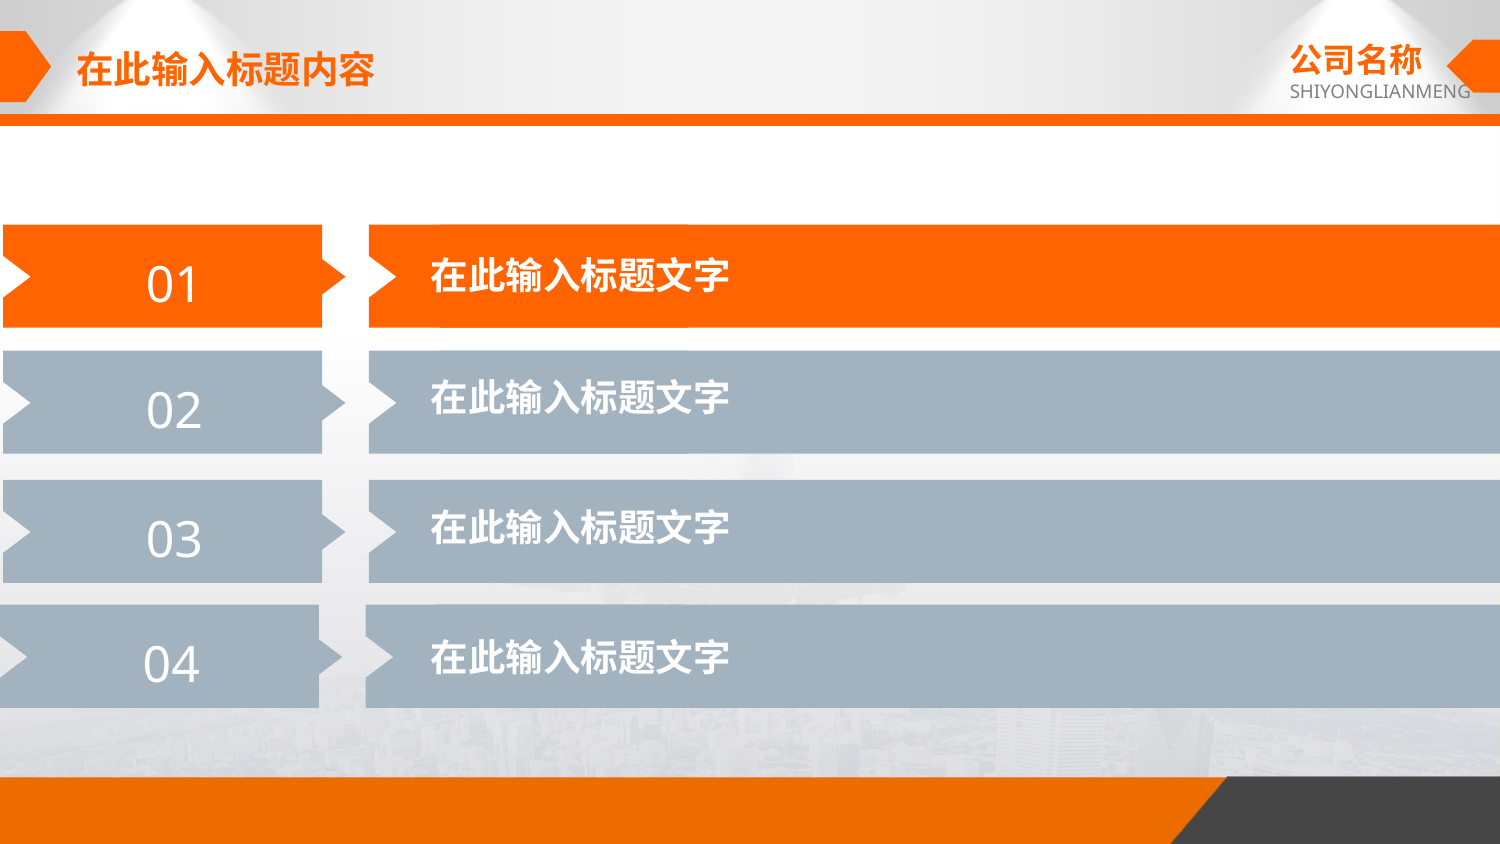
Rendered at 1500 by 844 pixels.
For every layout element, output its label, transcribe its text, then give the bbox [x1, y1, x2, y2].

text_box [1294, 31, 1500, 111]
picture [0, 640, 22, 674]
text_box 02 [1, 348, 348, 456]
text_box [368, 350, 1500, 454]
picture [0, 0, 1500, 114]
picture [0, 126, 1500, 844]
text_box 04 [0, 602, 345, 710]
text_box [365, 604, 1500, 709]
text_box 03 [1, 477, 348, 585]
text_box 01 [1, 222, 348, 330]
text_box 在此输入标题内容 [61, 38, 392, 98]
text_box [368, 224, 1500, 328]
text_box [368, 479, 1500, 584]
